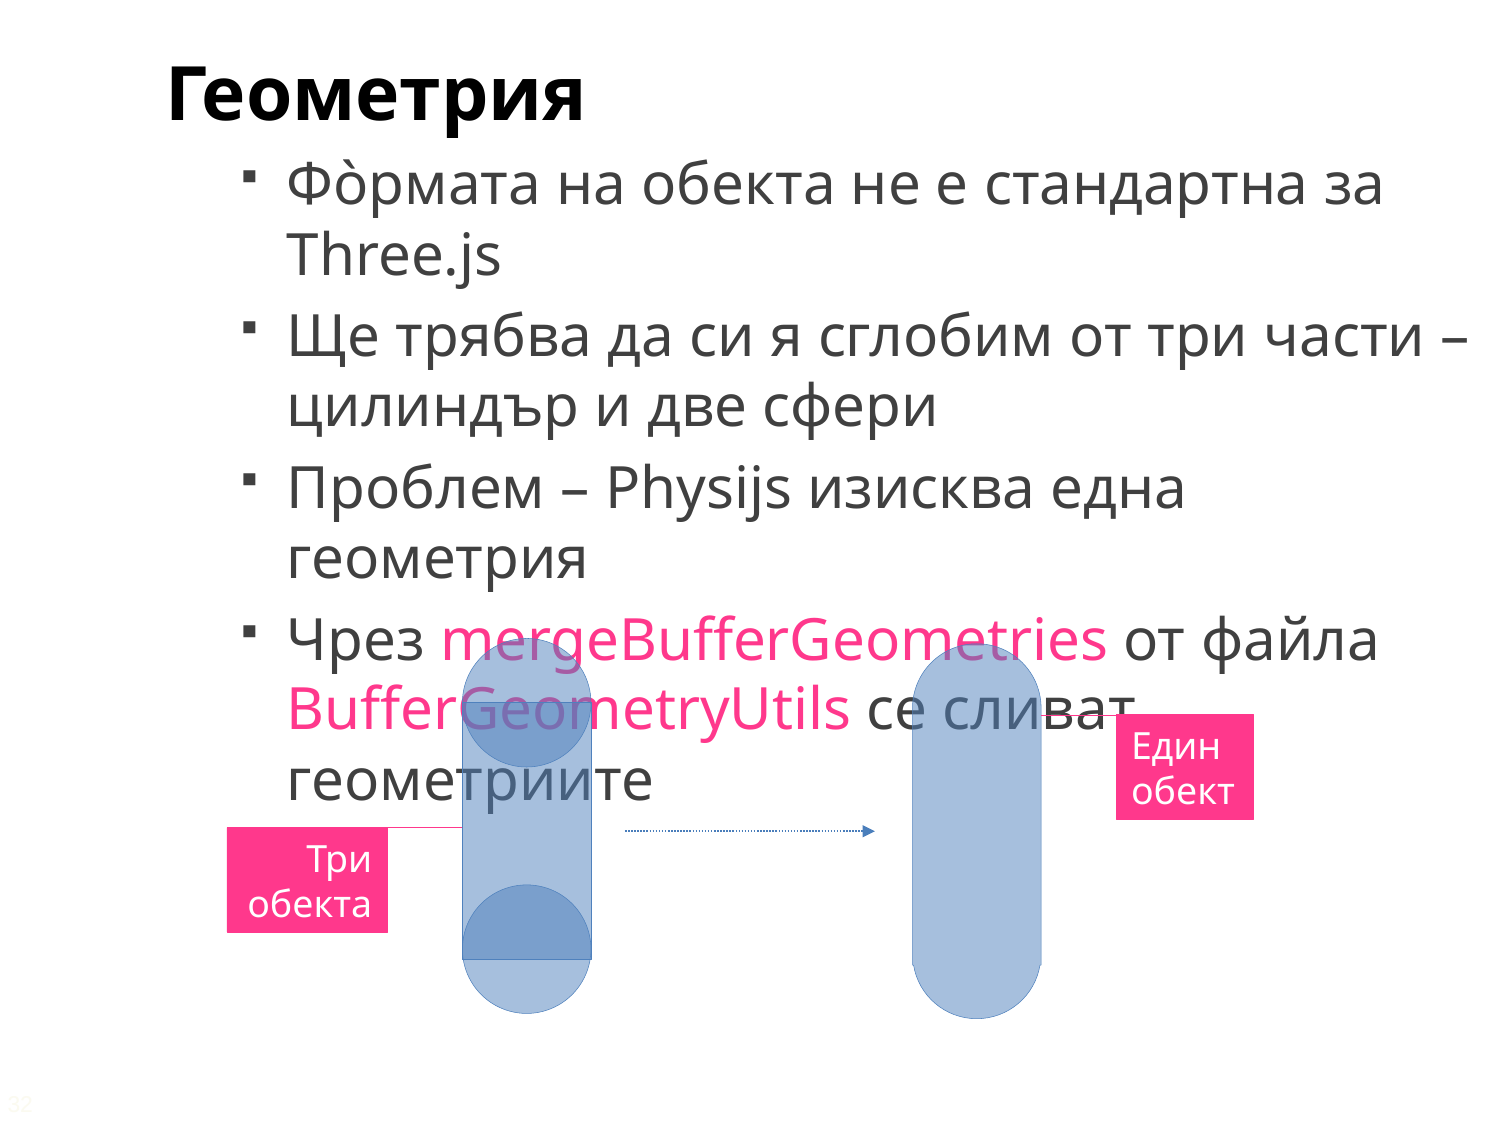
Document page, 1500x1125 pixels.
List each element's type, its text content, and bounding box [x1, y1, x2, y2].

list Геометрия Фòрмата на обекта не е стандартна за Three.js Ще трябва да си я сглобим от три части – цилиндър и две сфери Проблем – Physijs изисква една геометрия Чрез mergeBufferGeometries от файла BufferGeometryUtils се сливат геометриите [150, 37, 1488, 1113]
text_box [226, 827, 463, 933]
text_box [910, 641, 1044, 1021]
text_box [462, 638, 592, 1014]
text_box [1040, 714, 1254, 820]
